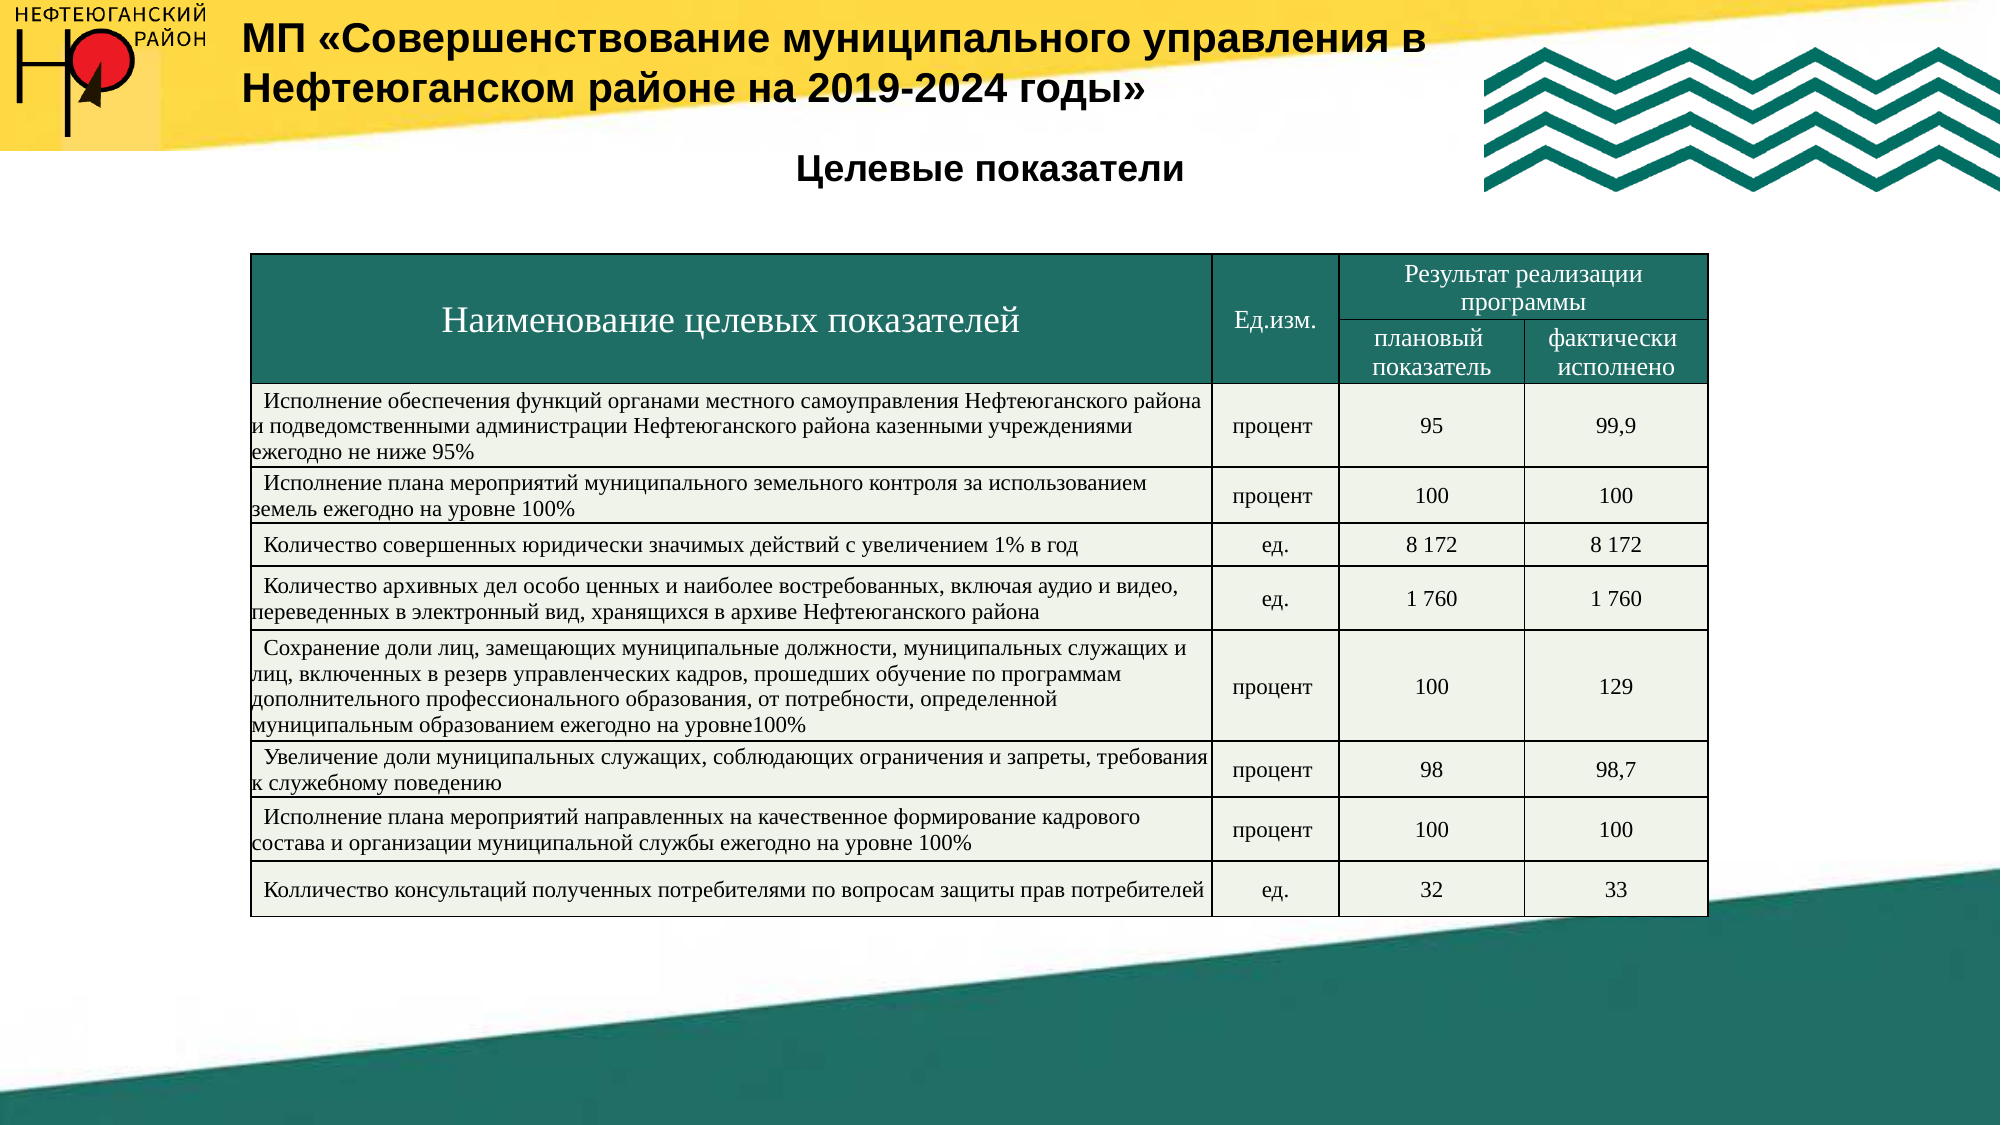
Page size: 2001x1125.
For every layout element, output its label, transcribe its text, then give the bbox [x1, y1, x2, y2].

table_cell фактически исполнено [1525, 320, 1707, 383]
table_cell ед. [1213, 524, 1338, 565]
table_header Результат реализации программы [1340, 255, 1707, 319]
table_cell Исполнение плана мероприятий муниципального земельного контроля за использованием земель ежегодно на уровне 100% [252, 468, 1211, 522]
table_cell 8 172 [1340, 524, 1524, 565]
table_cell Исполнение обеспечения функций органами местного самоуправления Нефтеюганского района и подведомственными администрации Нефтеюганского района казенными учреждениями ежегодно не ниже 95% [252, 384, 1211, 466]
table_cell процент [1213, 384, 1338, 466]
table_cell 99,9 [1525, 384, 1707, 466]
table_cell 1 760 [1525, 567, 1707, 629]
table_cell 95 [1340, 384, 1524, 466]
table_cell Количество совершенных юридически значимых действий с увеличением 1% в год [252, 524, 1211, 565]
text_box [0, 727, 2000, 1125]
table_header Ед.изм. [1213, 255, 1338, 383]
table_cell 100 [1340, 468, 1524, 522]
table_cell Сохранение доли лиц, замещающих муниципальные должности, муниципальных служащих и лиц, включенных в резерв управленческих кадров, прошедших обучение по программам дополнительного профессионального образования, от потребности, определенной муниципальным образованием ежегодно на уровне100% [252, 631, 1211, 725]
table_cell 100 [1340, 631, 1524, 725]
table_cell ед. [1213, 567, 1338, 629]
table_cell 8 172 [1525, 524, 1707, 565]
table_cell Количество архивных дел особо ценных и наиболее востребованных, включая аудио и видео, переведенных в электронный вид, хранящихся в архиве Нефтеюганского района [252, 567, 1211, 629]
table_header Наименование целевых показателей [252, 255, 1211, 383]
table_cell 1 760 [1340, 567, 1524, 629]
table_cell плановый показатель [1340, 320, 1524, 383]
text_box Целевые показатели [780, 163, 1211, 196]
table_cell процент [1213, 631, 1338, 725]
table_cell 129 [1525, 631, 1707, 725]
picture [0, 0, 2000, 192]
table_cell 100 [1525, 468, 1707, 522]
table_cell процент [1213, 468, 1338, 522]
